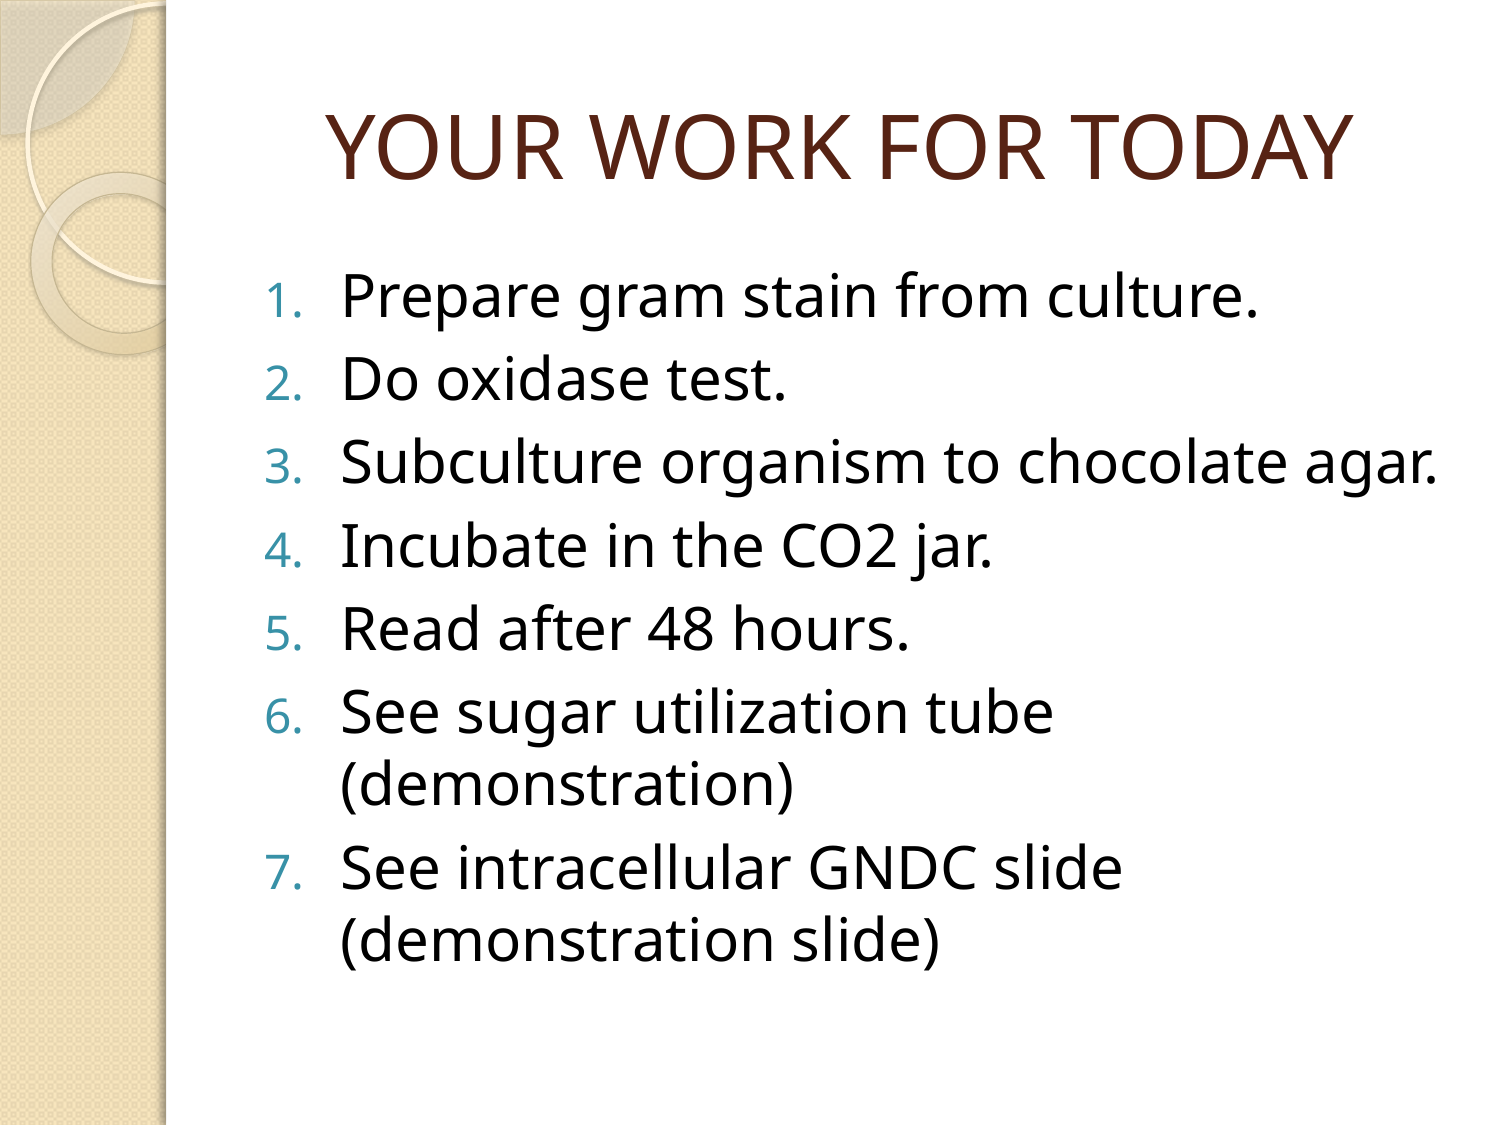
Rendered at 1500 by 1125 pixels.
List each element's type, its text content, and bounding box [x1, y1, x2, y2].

list Prepare gram stain from culture. Do oxidase test. Subculture organism to chocolate agar. Incubate in the CO2 jar. Read after 48 hours. See sugar utilization tube (demonstration) See intracellular GNDC slide (demonstration slide) [237, 249, 1468, 1038]
title YOUR WORK FOR TODAY [225, 50, 1455, 238]
